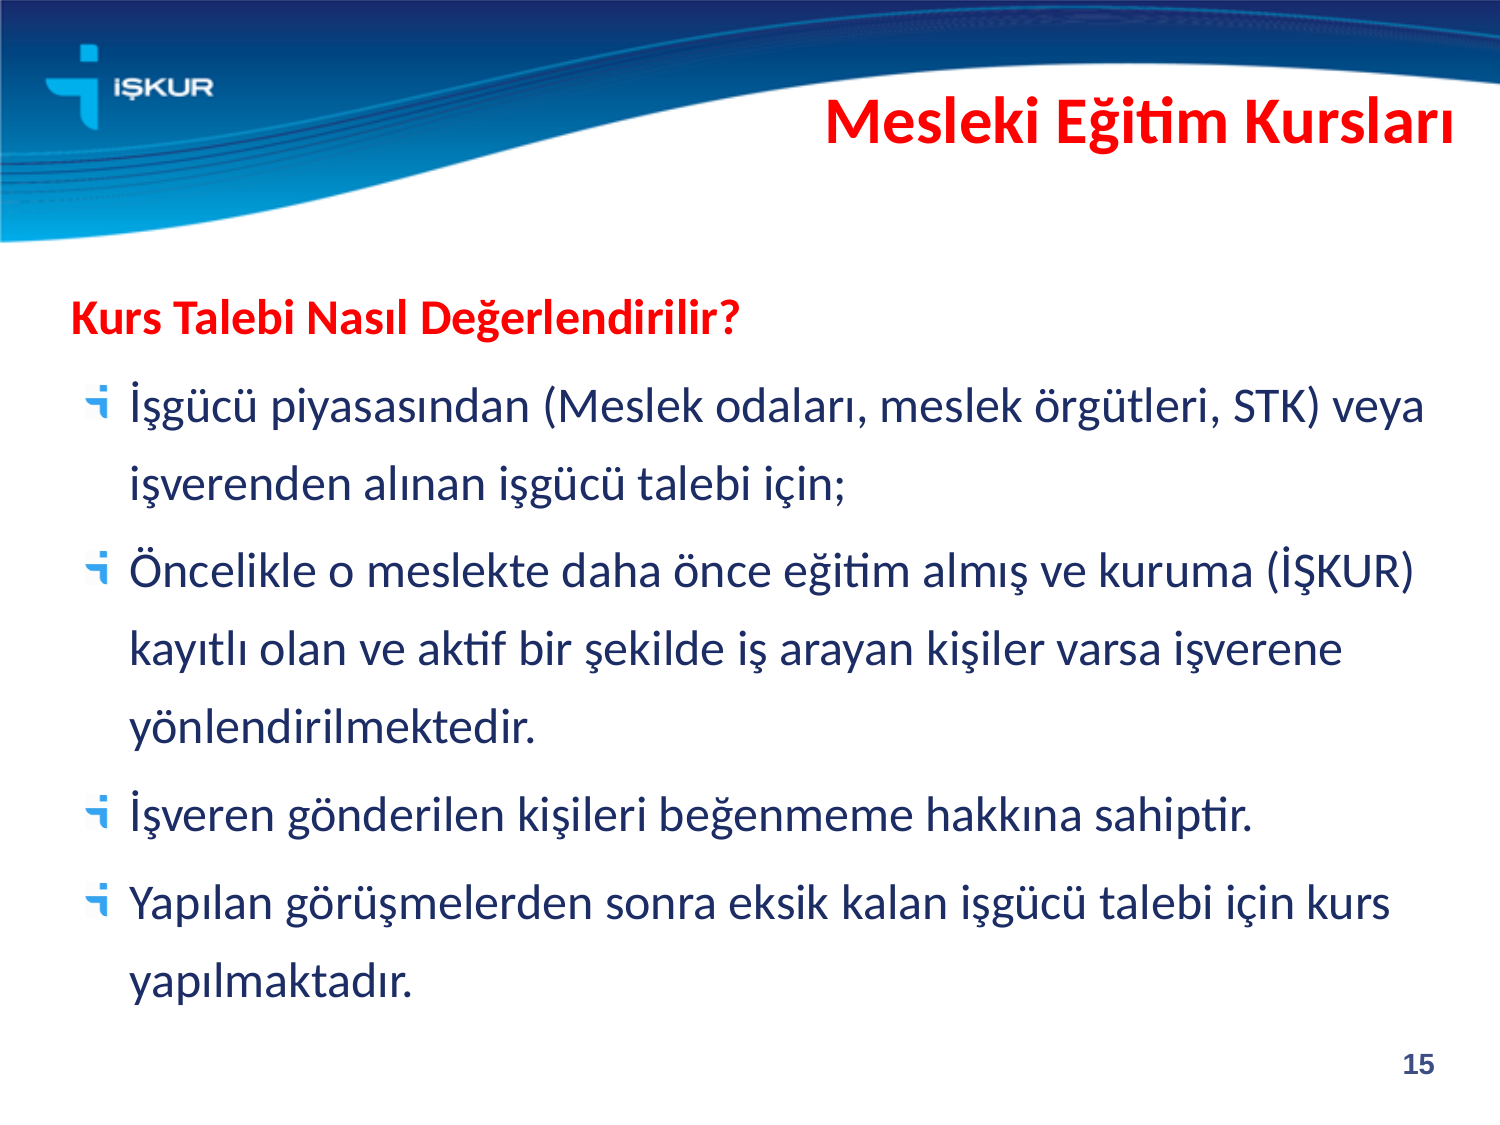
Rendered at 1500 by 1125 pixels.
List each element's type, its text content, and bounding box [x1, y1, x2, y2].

slide_number 15 [1364, 1037, 1451, 1113]
list Kurs Talebi Nasıl Değerlendirilir? İşgücü piyasasından (Meslek odaları, meslek örgütleri, STK) veya işverenden alınan işgücü talebi için; Öncelikle o meslekte daha önce eğitim almış ve kuruma (İŞKUR) kayıtlı olan ve aktif bir şekilde iş arayan kişiler varsa işverene yönlendirilmektedir. İşveren gönderilen kişileri beğenmeme hakkına sahiptir. Yapılan görüşmelerden sonra eksik kalan işgücü talebi için kurs yapılmaktadır. [56, 276, 1477, 1047]
text_box Mesleki Eğitim Kursları [658, 69, 1472, 165]
picture [0, 0, 1500, 1125]
